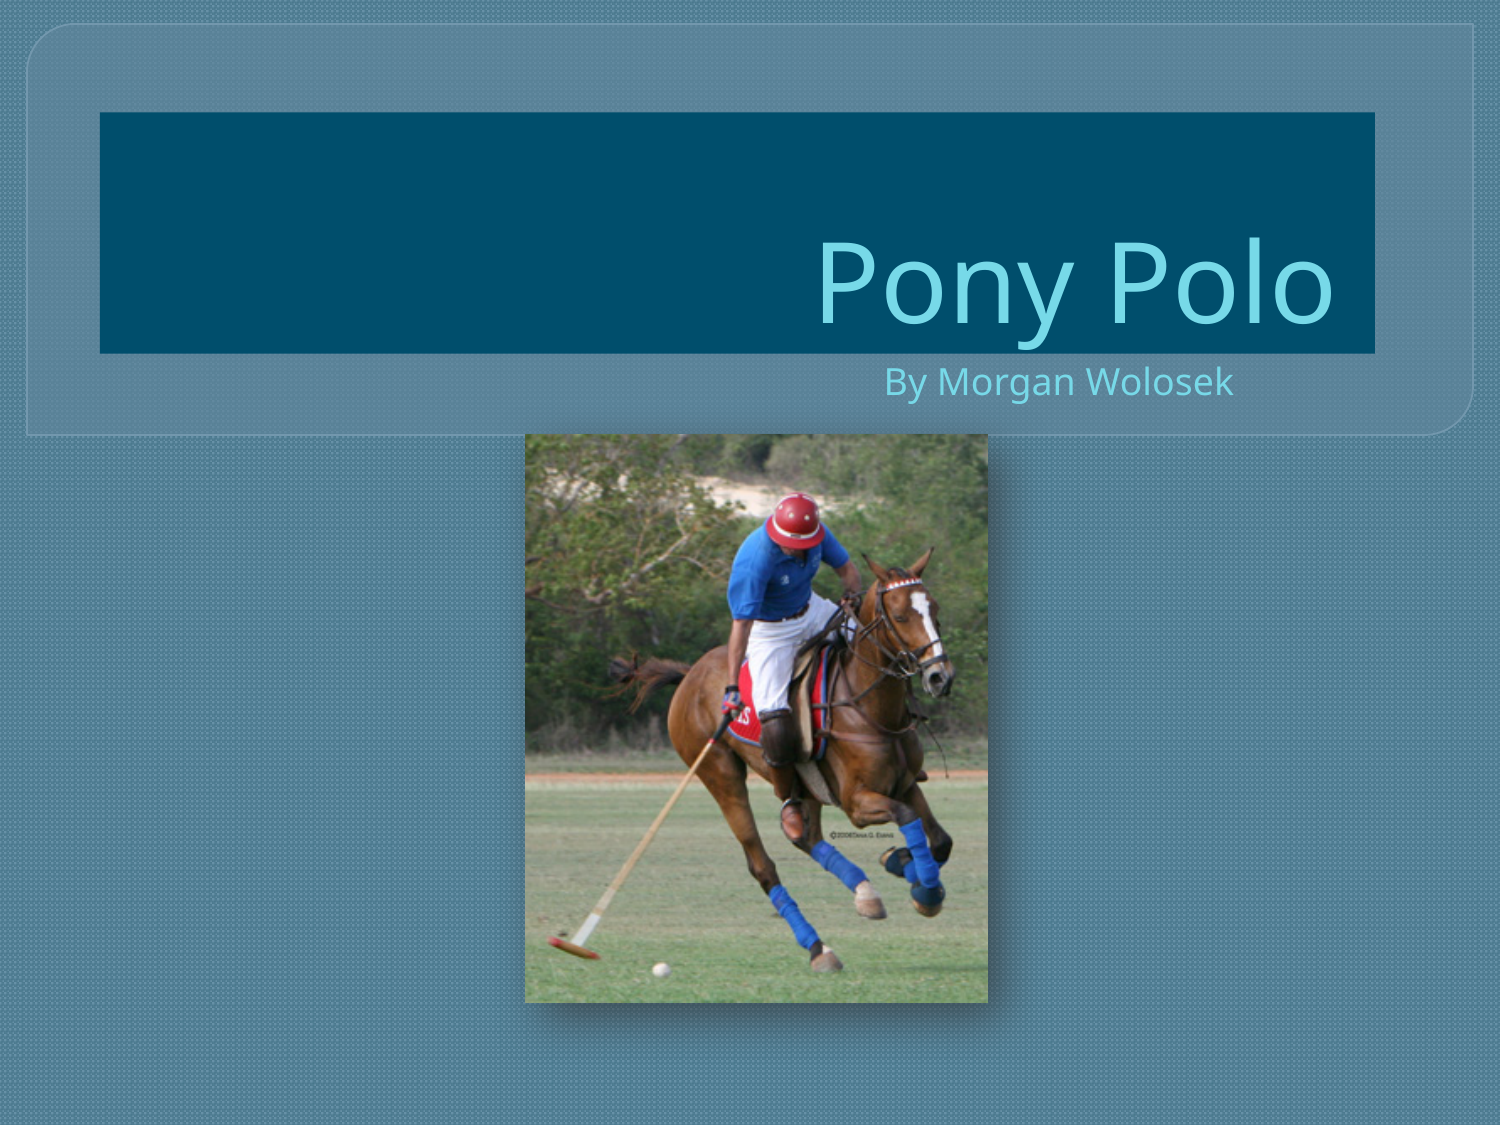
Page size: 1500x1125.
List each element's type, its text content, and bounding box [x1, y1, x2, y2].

subtitle By Morgan Wolosek [225, 350, 1275, 638]
title Pony Polo [99, 112, 1375, 354]
picture [524, 434, 988, 1004]
